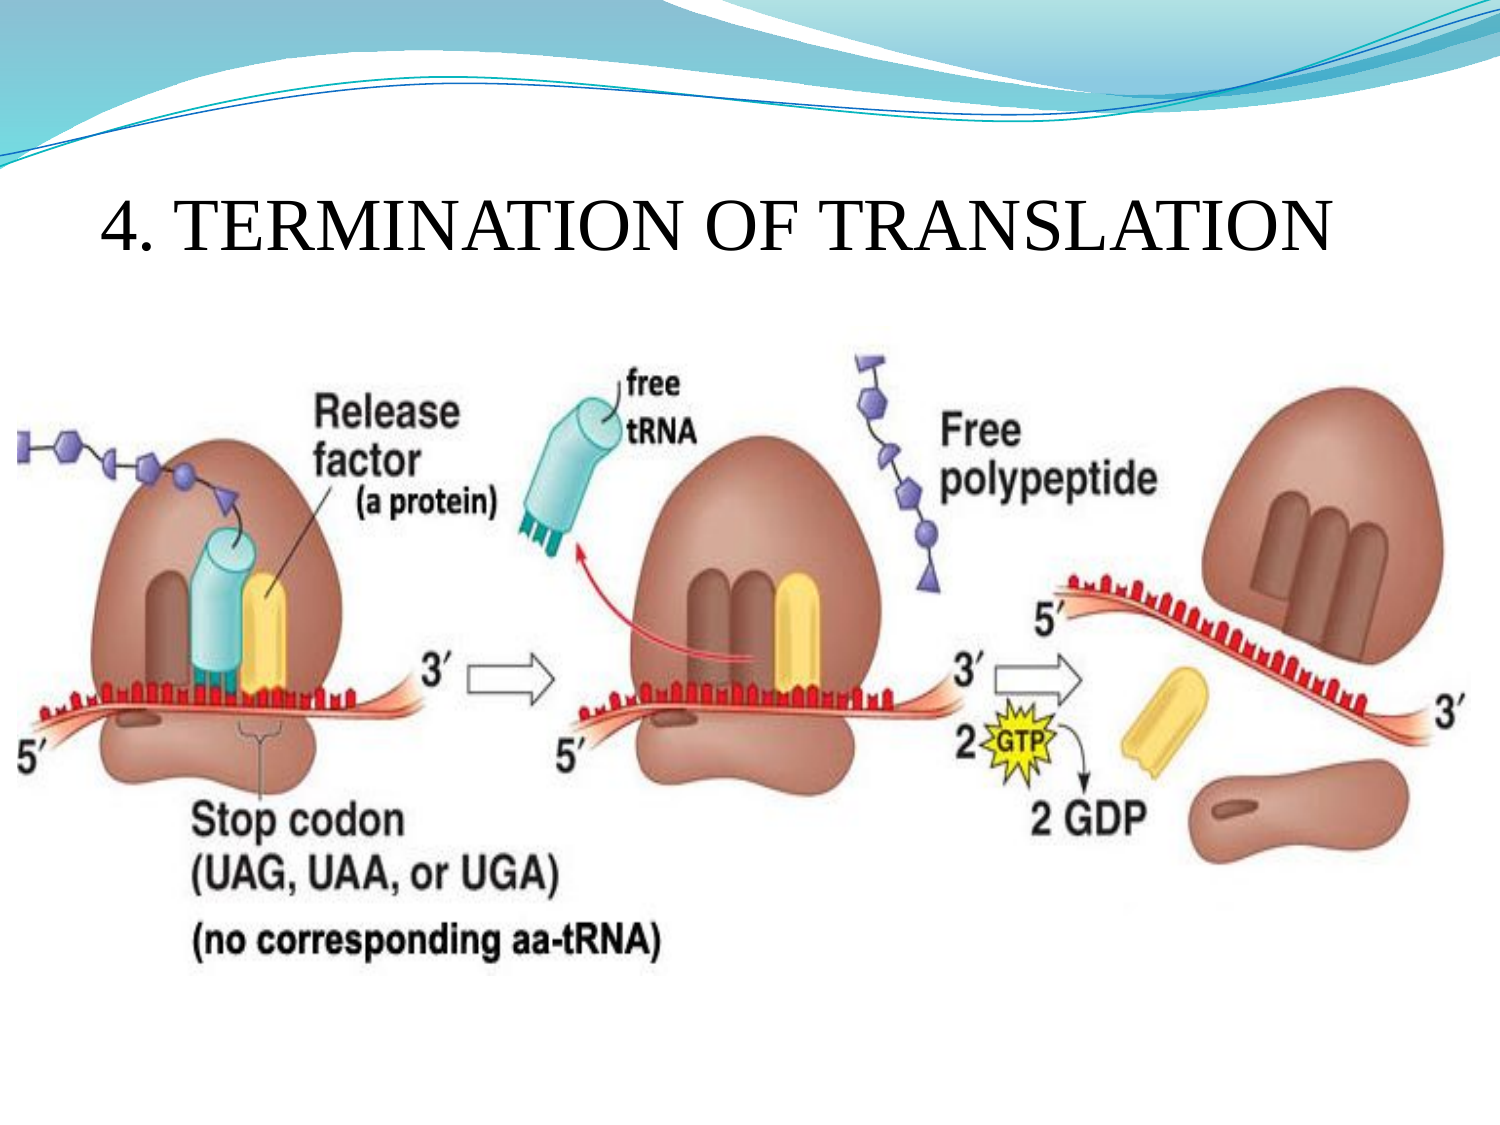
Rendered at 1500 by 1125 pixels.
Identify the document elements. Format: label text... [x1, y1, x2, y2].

picture [17, 325, 1471, 977]
title 4. TERMINATION OF TRANSLATION [100, 78, 1451, 266]
